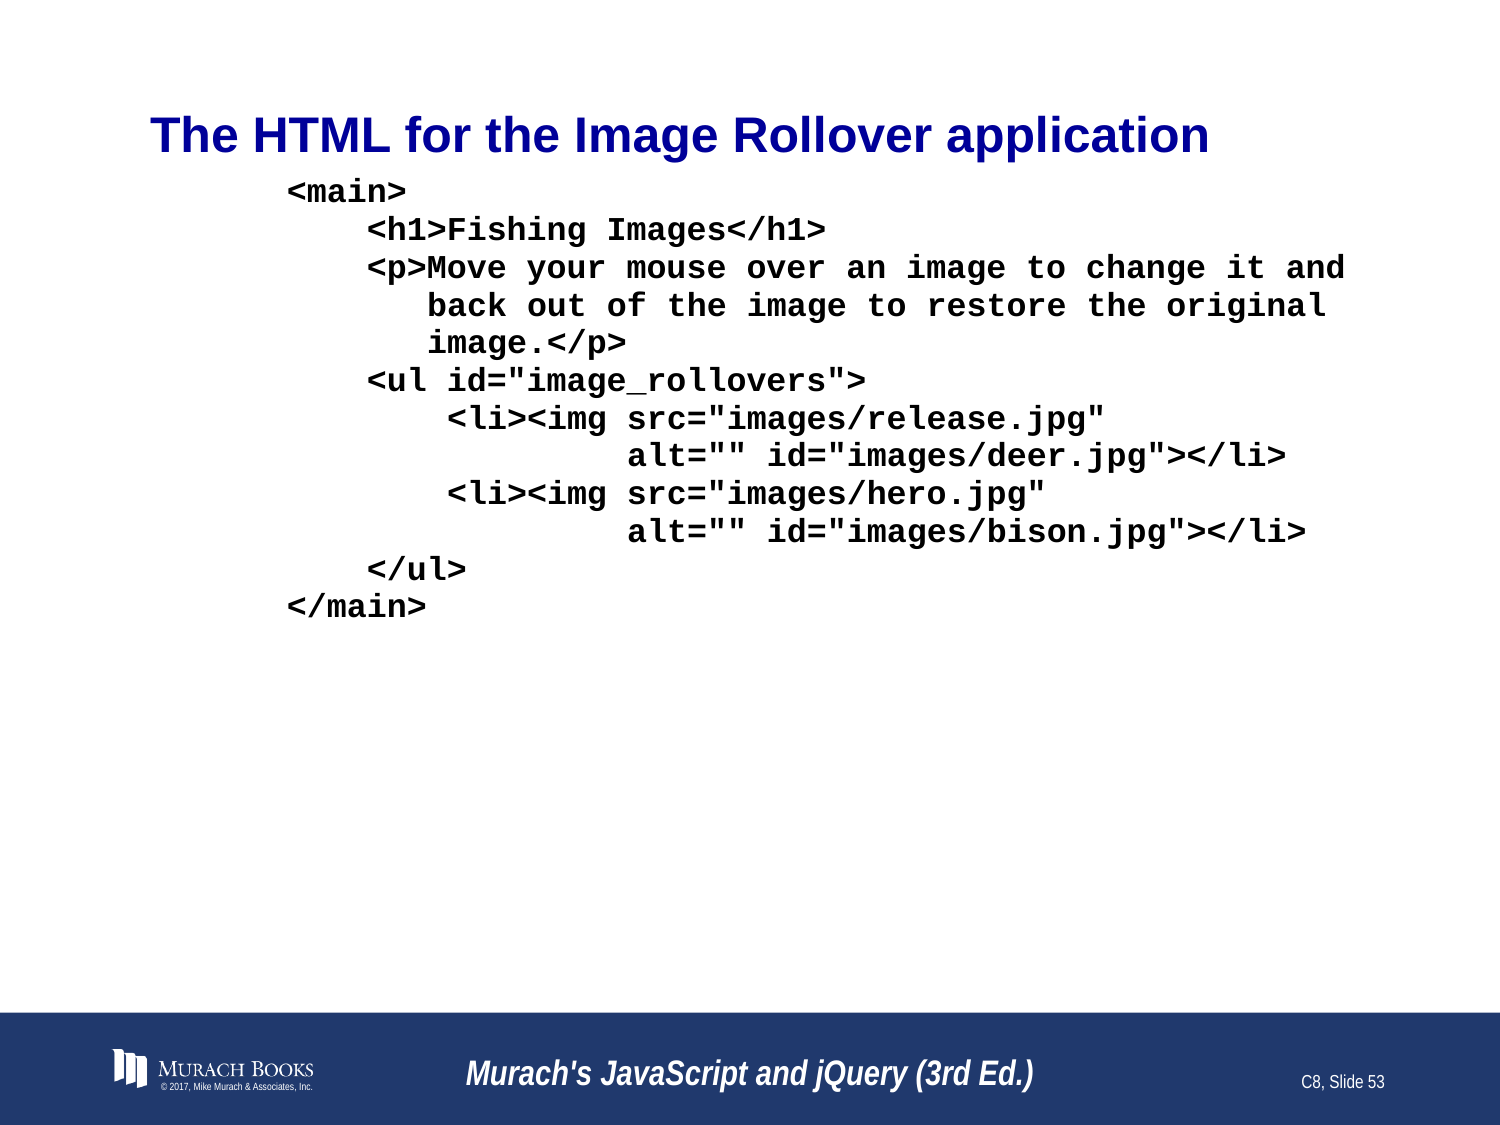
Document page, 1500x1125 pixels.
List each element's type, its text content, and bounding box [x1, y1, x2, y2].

slide_number C8, Slide 53 [1087, 1025, 1400, 1100]
title The HTML for the Image Rollover application [150, 102, 1350, 164]
footer © 2017, Mike Murach & Associates, Inc. [12, 1025, 463, 1100]
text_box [149, 174, 1350, 667]
slide_number Murach's JavaScript and jQuery (3rd Ed.) [463, 1025, 1050, 1100]
